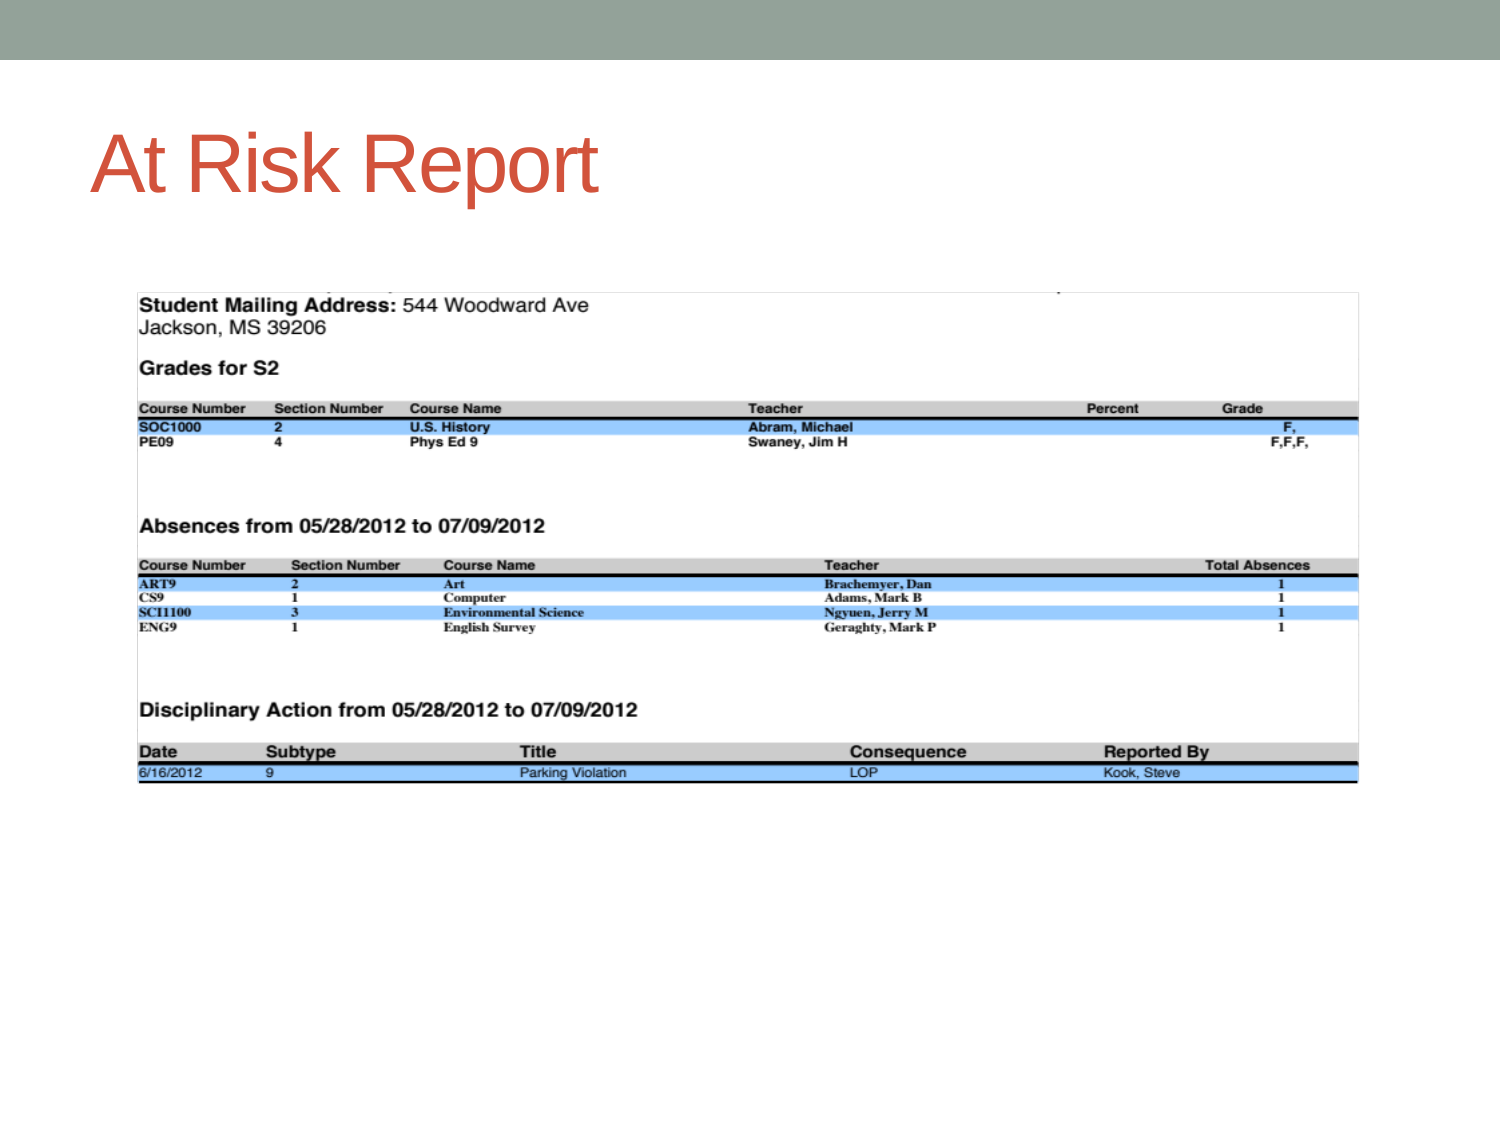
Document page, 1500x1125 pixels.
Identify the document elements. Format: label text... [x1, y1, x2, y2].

title At Risk Report [75, 87, 1425, 232]
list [74, 292, 1484, 1063]
